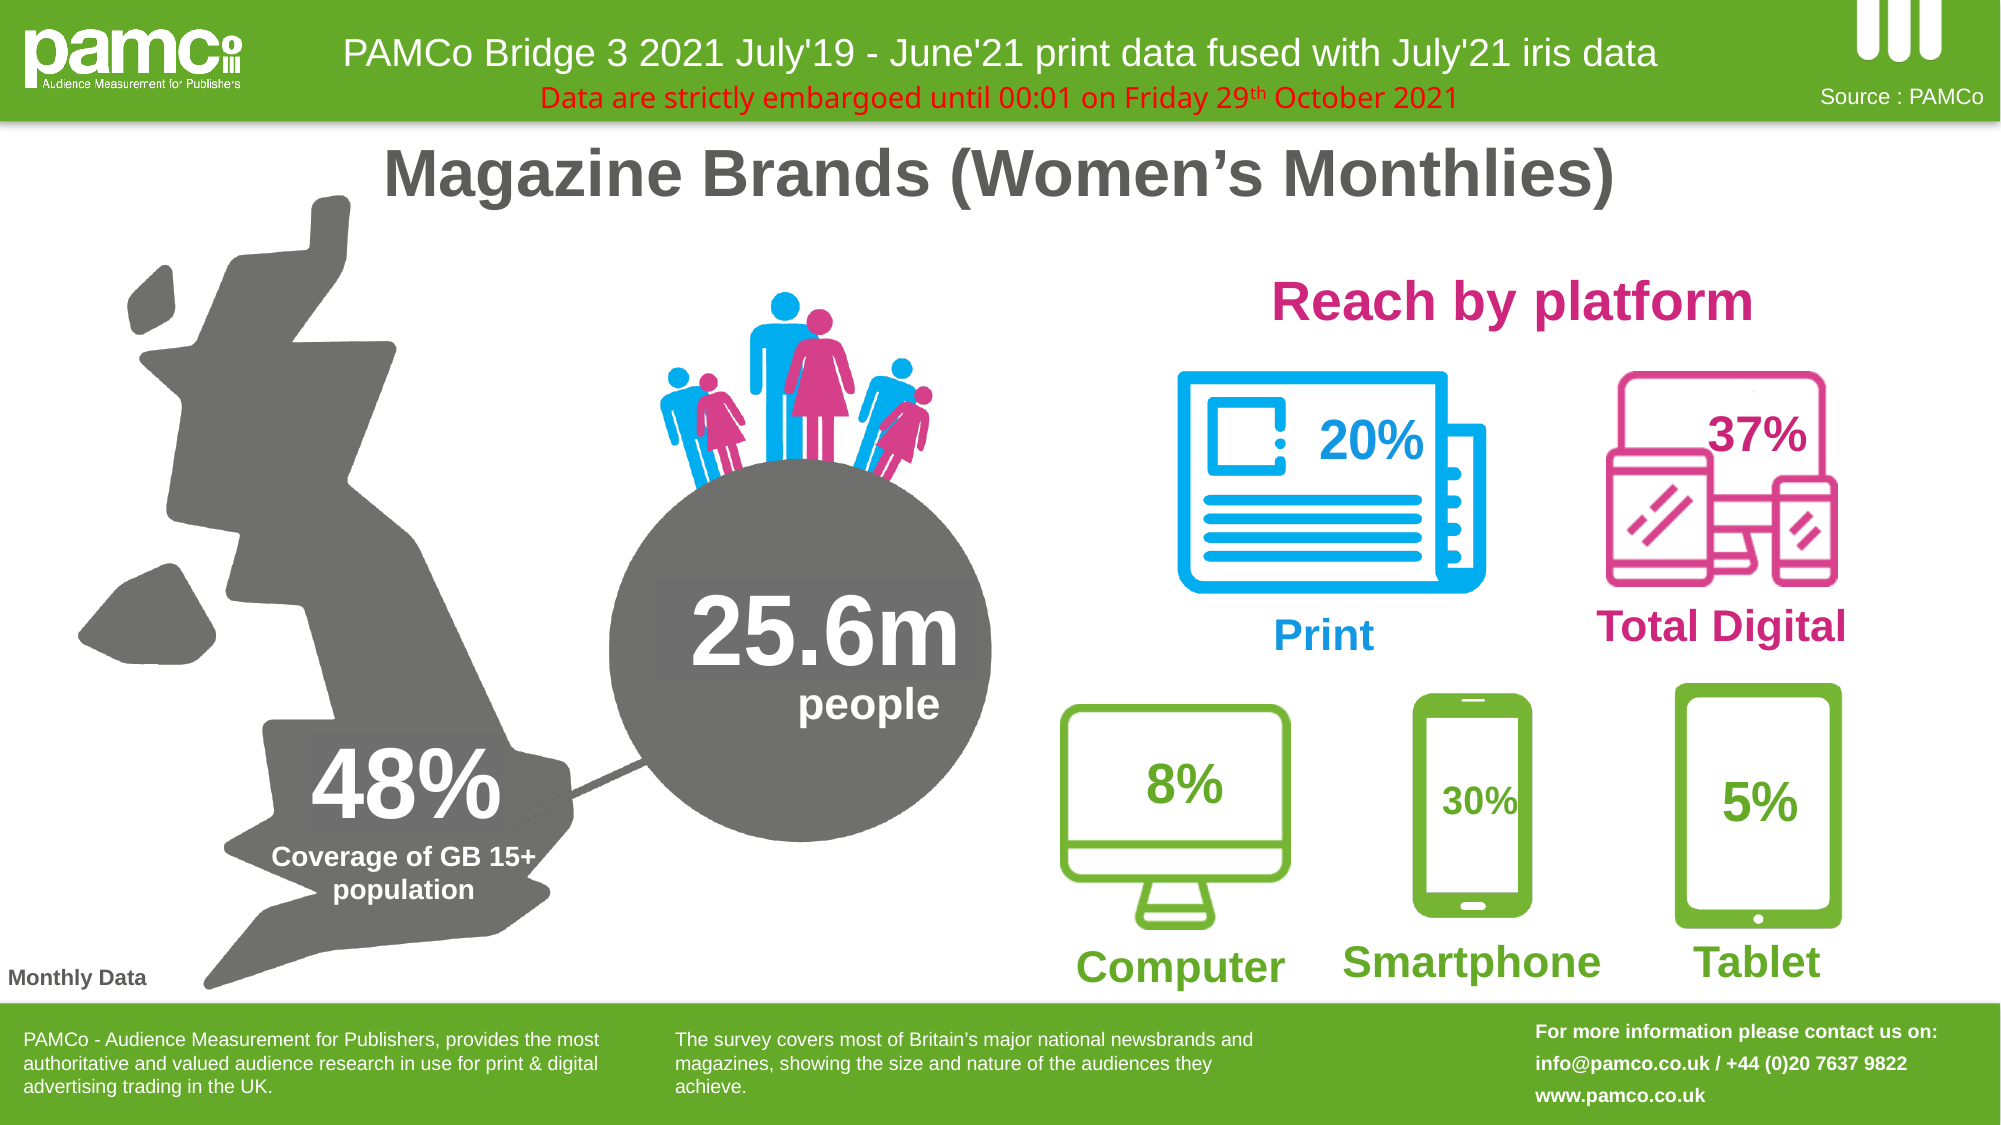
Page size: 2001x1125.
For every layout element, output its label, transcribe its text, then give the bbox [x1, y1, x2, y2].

picture [1282, 624, 1295, 634]
picture [1606, 371, 1838, 587]
picture [1142, 326, 1521, 636]
picture [1384, 644, 1566, 944]
picture [1850, 0, 1944, 108]
text_box 37% [1692, 394, 1841, 469]
picture [1060, 704, 1291, 930]
picture [55, 218, 1011, 1017]
picture [23, 26, 243, 90]
picture [1654, 655, 1862, 950]
text_box Magazine Brands (Women’s Monthlies) [0, 122, 2000, 218]
picture [1341, 631, 1350, 636]
